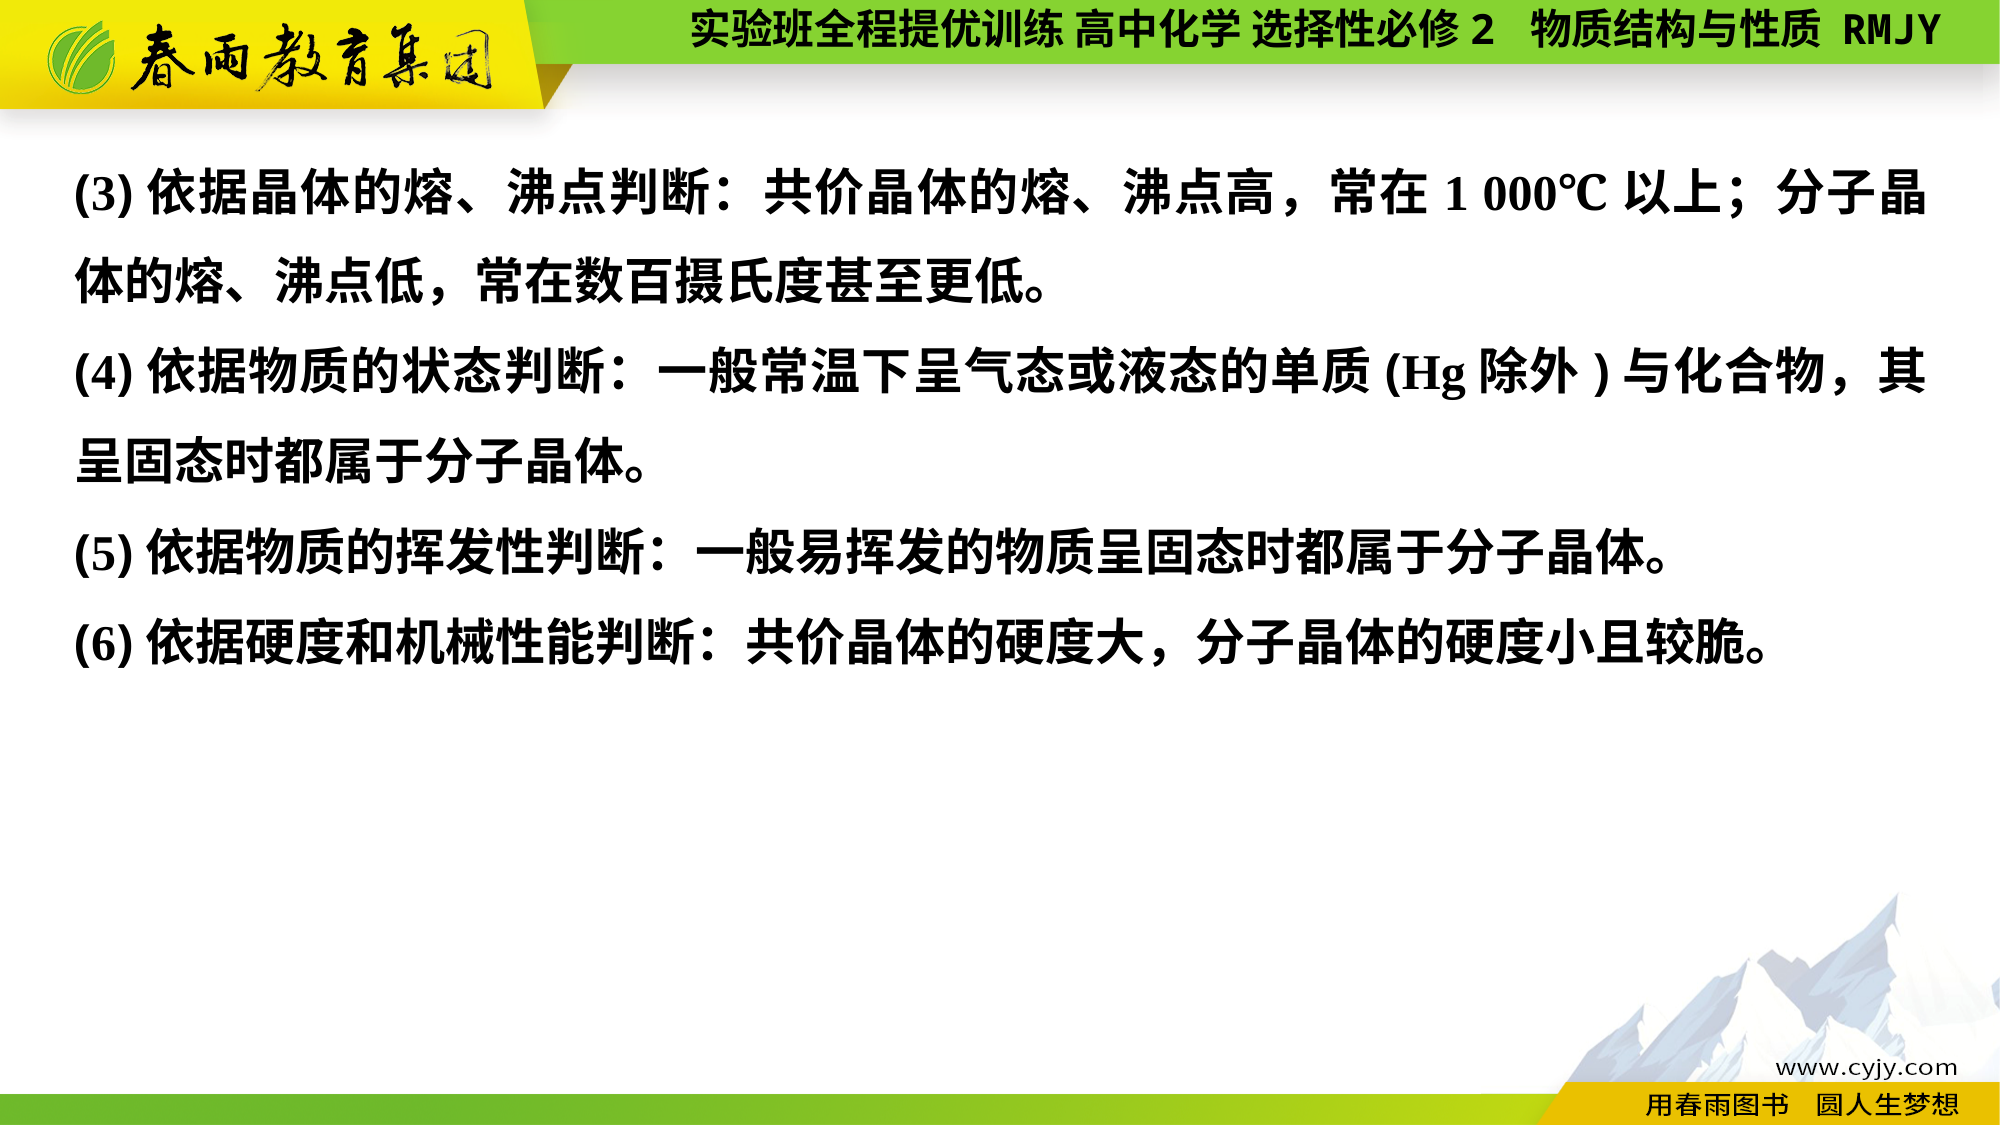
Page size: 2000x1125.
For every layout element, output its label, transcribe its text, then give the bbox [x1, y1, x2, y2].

list (3)依据晶体的熔、沸点判断：共价晶体的熔、沸点高，常在1 000℃以上；分子晶体的熔、沸点低，常在数百摄氏度甚至更低。 (4)依据物质的状态判断：一般常温下呈气态或液态的单质(Hg除外)与化合物，其呈固态时都属于分子晶体。 (5)依据物质的挥发性判断：一般易挥发的物质呈固态时都属于分子晶体。 (6)依据硬度和机械性能判断：共价晶体的硬度大，分子晶体的硬度小且较脆。 [59, 122, 1944, 672]
picture [0, 0, 2000, 1125]
